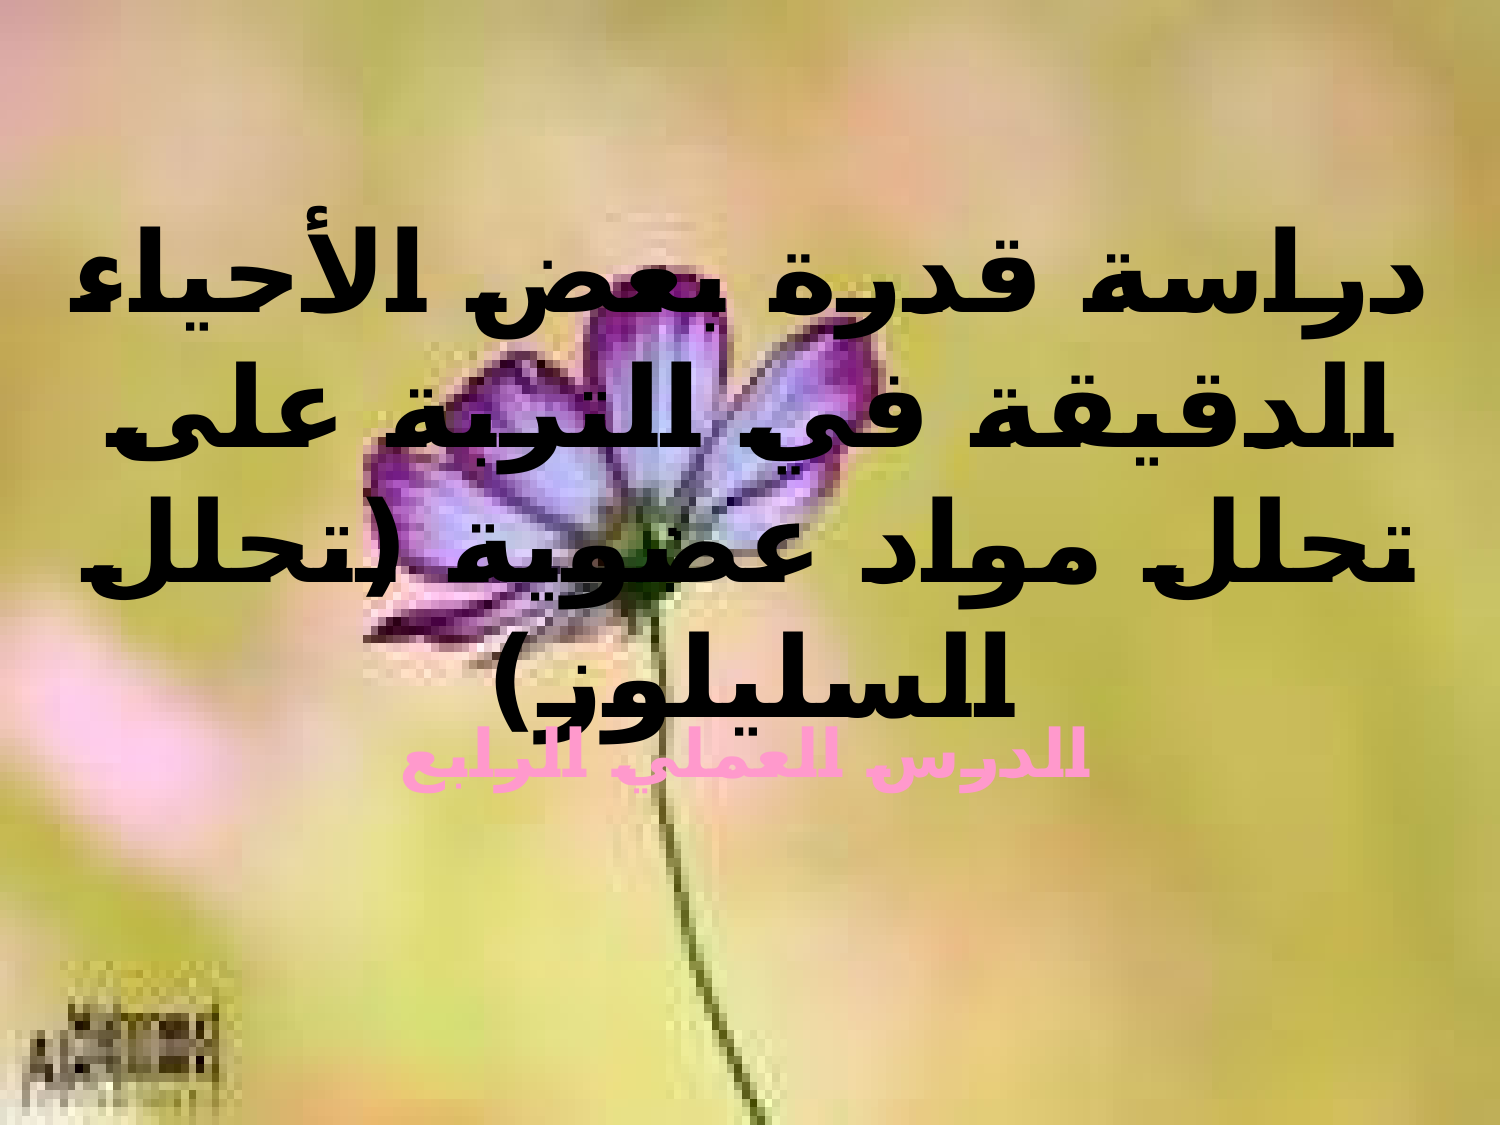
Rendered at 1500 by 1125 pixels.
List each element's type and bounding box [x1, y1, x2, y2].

list [0, 0, 1500, 1125]
